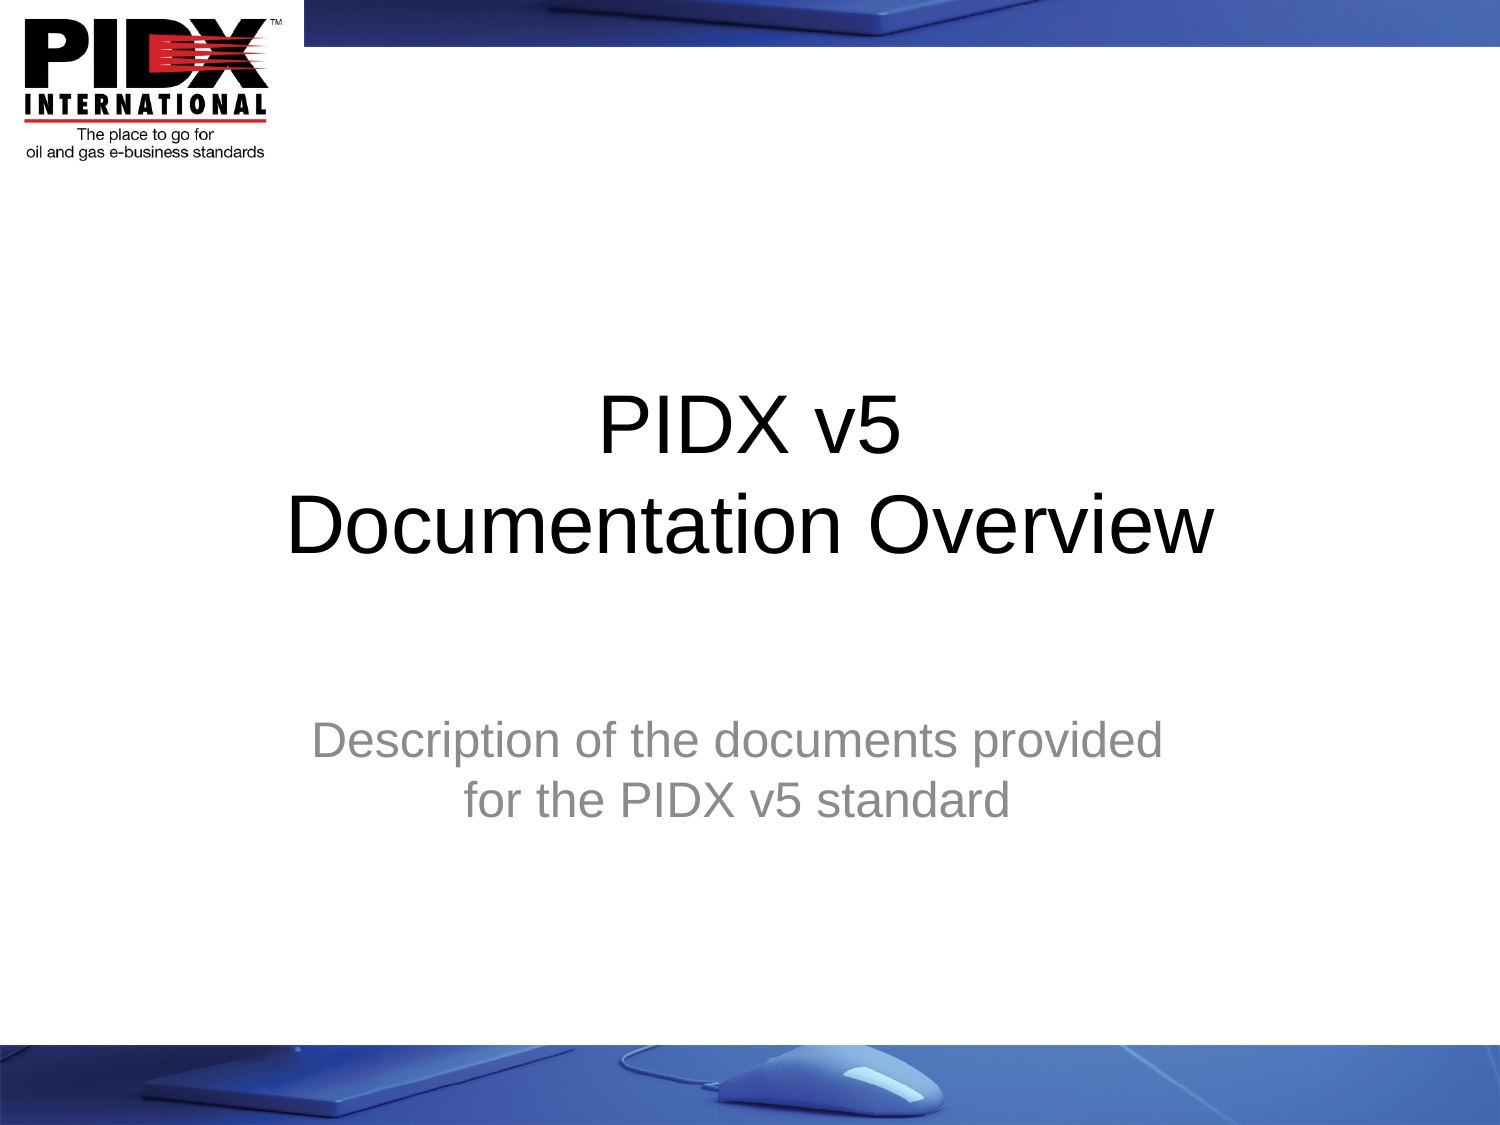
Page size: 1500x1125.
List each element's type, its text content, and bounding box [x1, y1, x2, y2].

subtitle Description of the documents provided for the PIDX v5 standard [262, 699, 1213, 863]
picture [17, 5, 290, 161]
title PIDX v5 Documentation Overview [112, 349, 1388, 591]
picture [304, 0, 1500, 47]
picture [0, 1045, 1500, 1125]
